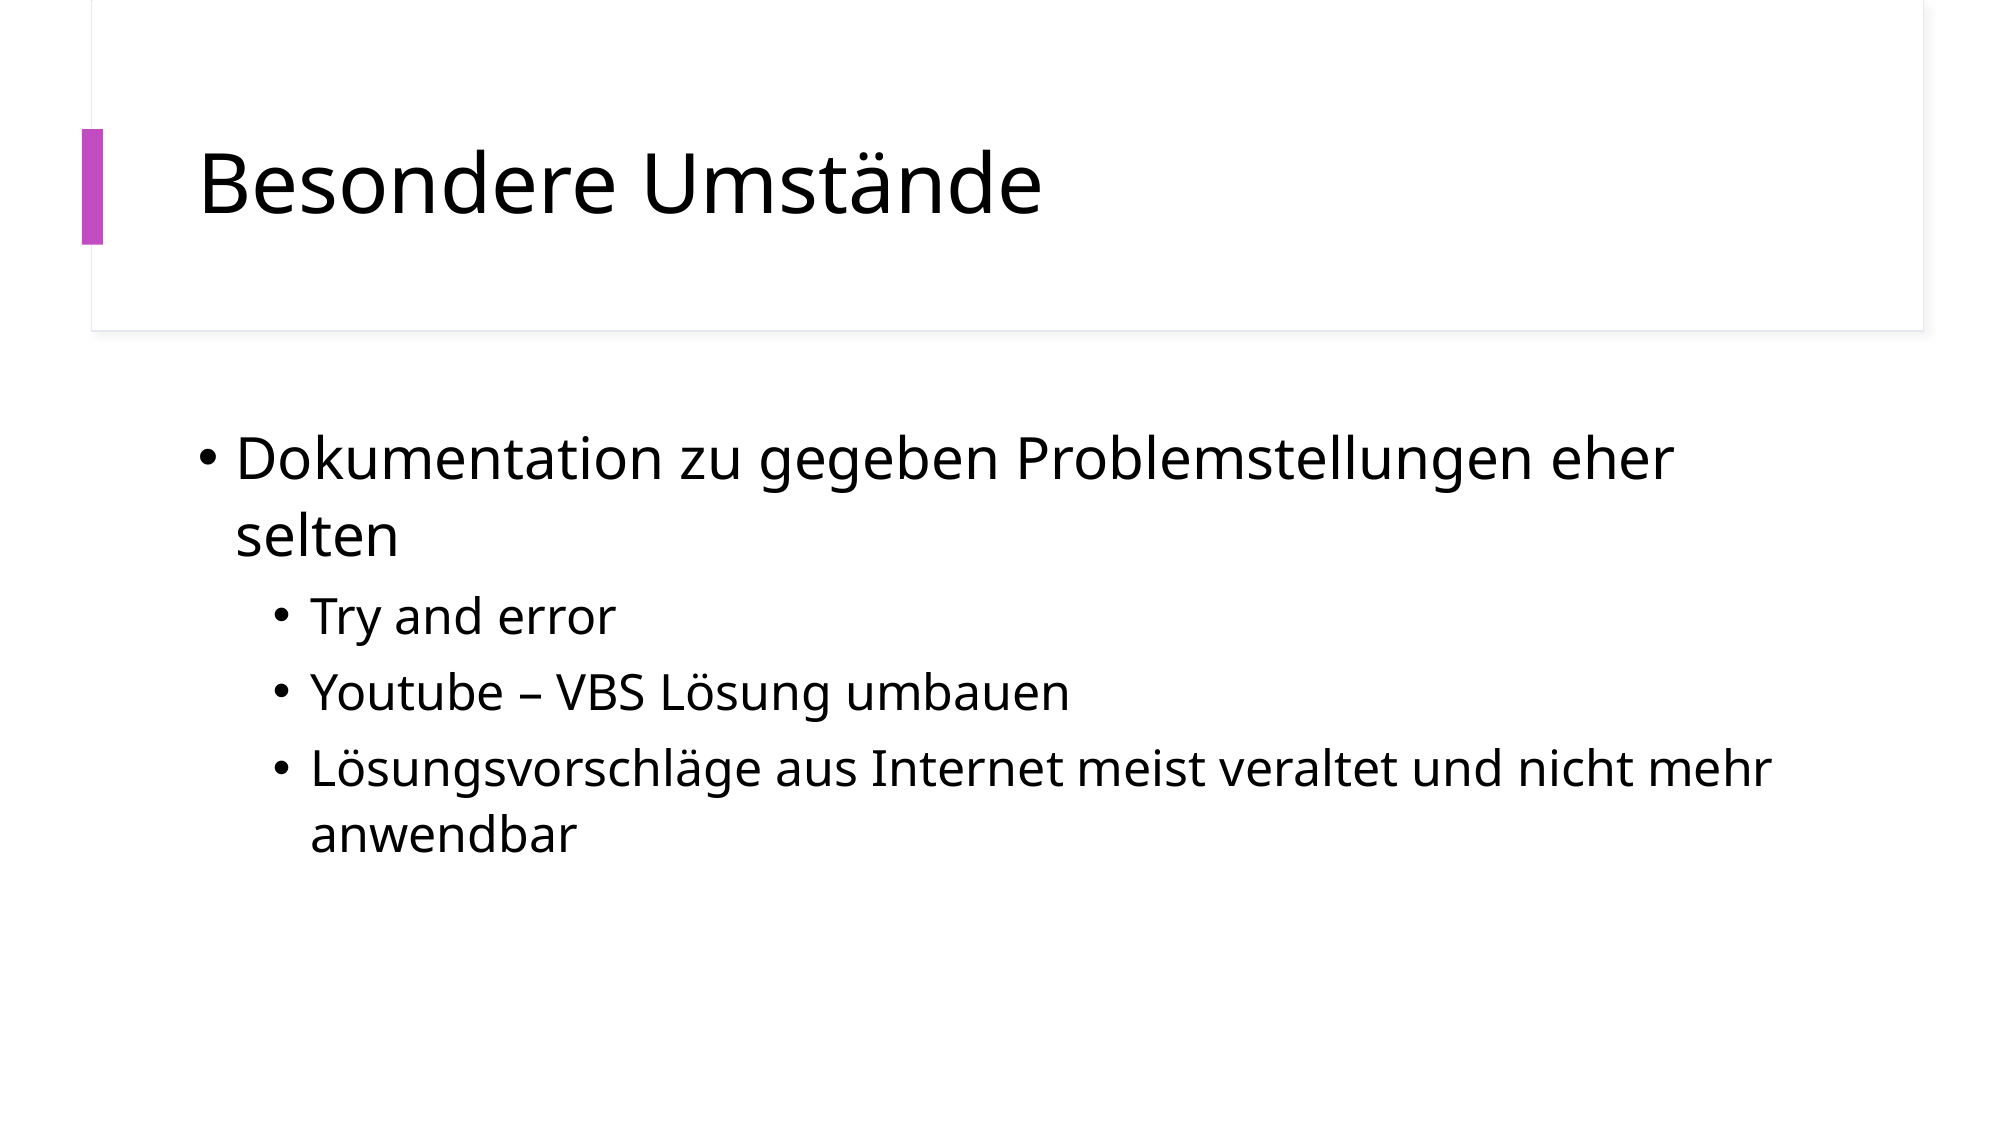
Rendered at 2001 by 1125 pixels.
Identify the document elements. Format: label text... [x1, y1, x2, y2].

title Besondere Umstände [183, 90, 1851, 284]
list Dokumentation zu gegeben Problemstellungen eher selten Try and error Youtube – VBS Lösung umbauen Lösungsvorschläge aus Internet meist veraltet und nicht mehr anwendbar [183, 406, 1851, 1013]
